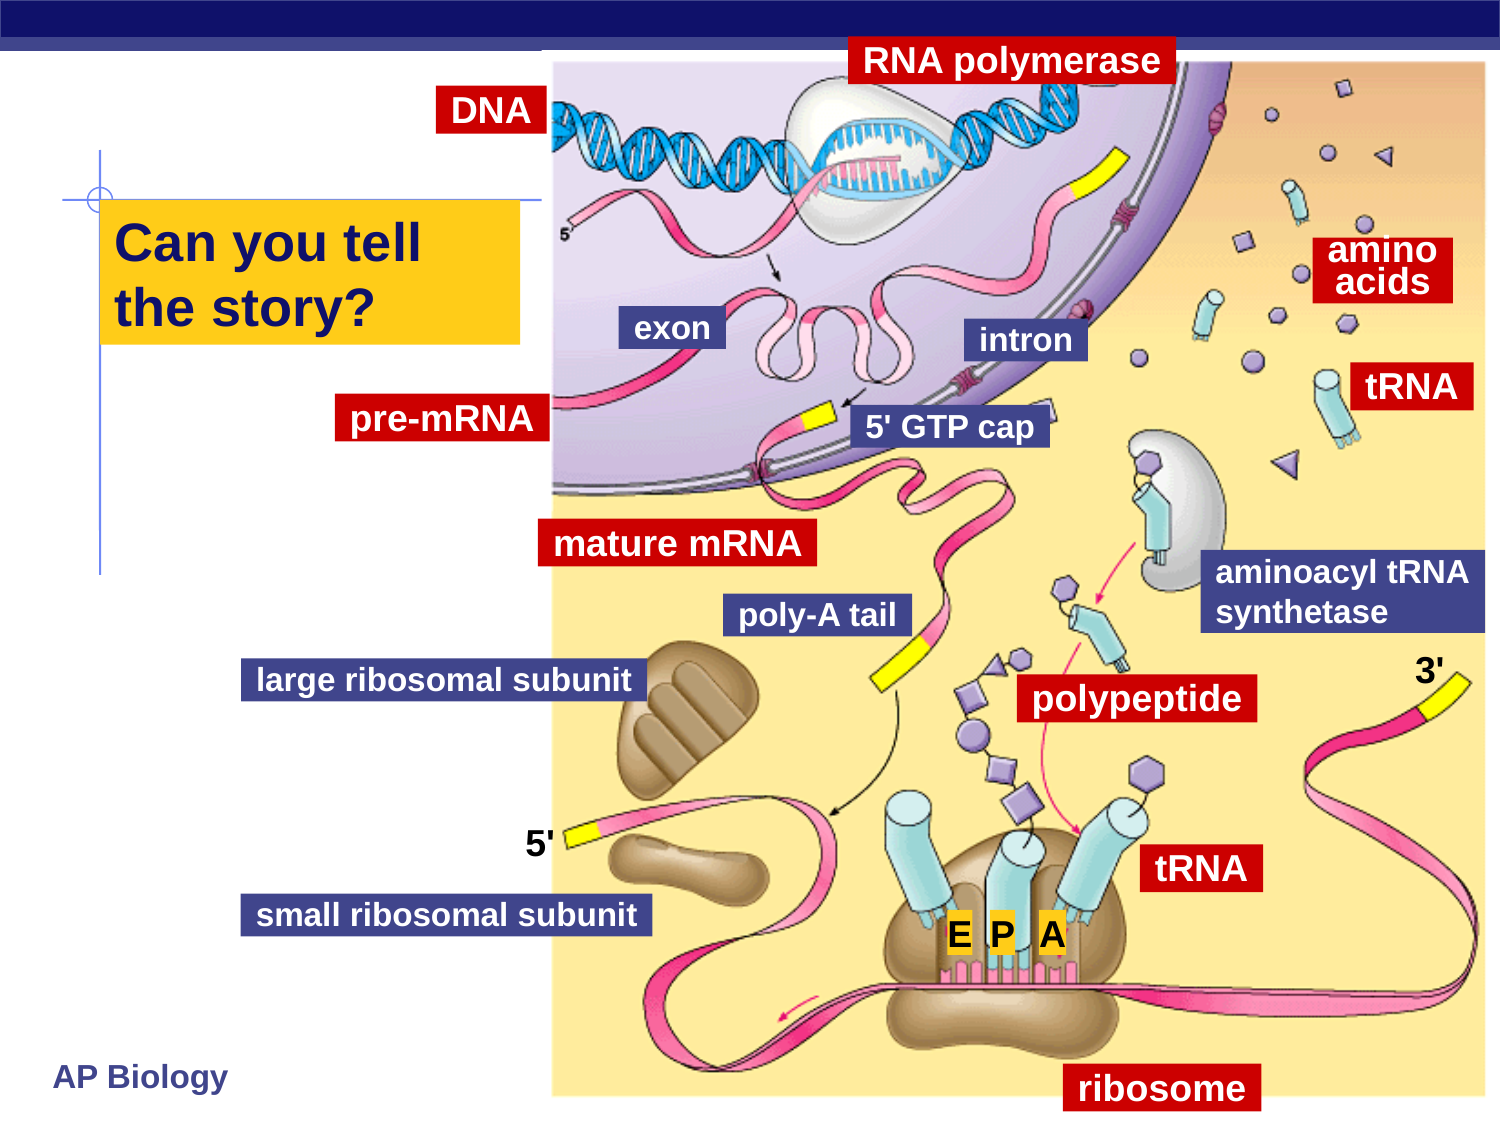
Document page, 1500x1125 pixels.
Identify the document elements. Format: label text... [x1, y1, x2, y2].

text_box Can you tell the story? [99, 199, 521, 345]
text_box DNA [435, 85, 536, 134]
text_box RNA polymerase [848, 36, 1177, 48]
text_box large ribosomal subunit [241, 658, 536, 702]
text_box pre-mRNA [334, 393, 536, 442]
picture [541, 49, 1500, 1101]
text_box small ribosomal subunit [240, 893, 536, 937]
text_box 5' [510, 818, 536, 867]
